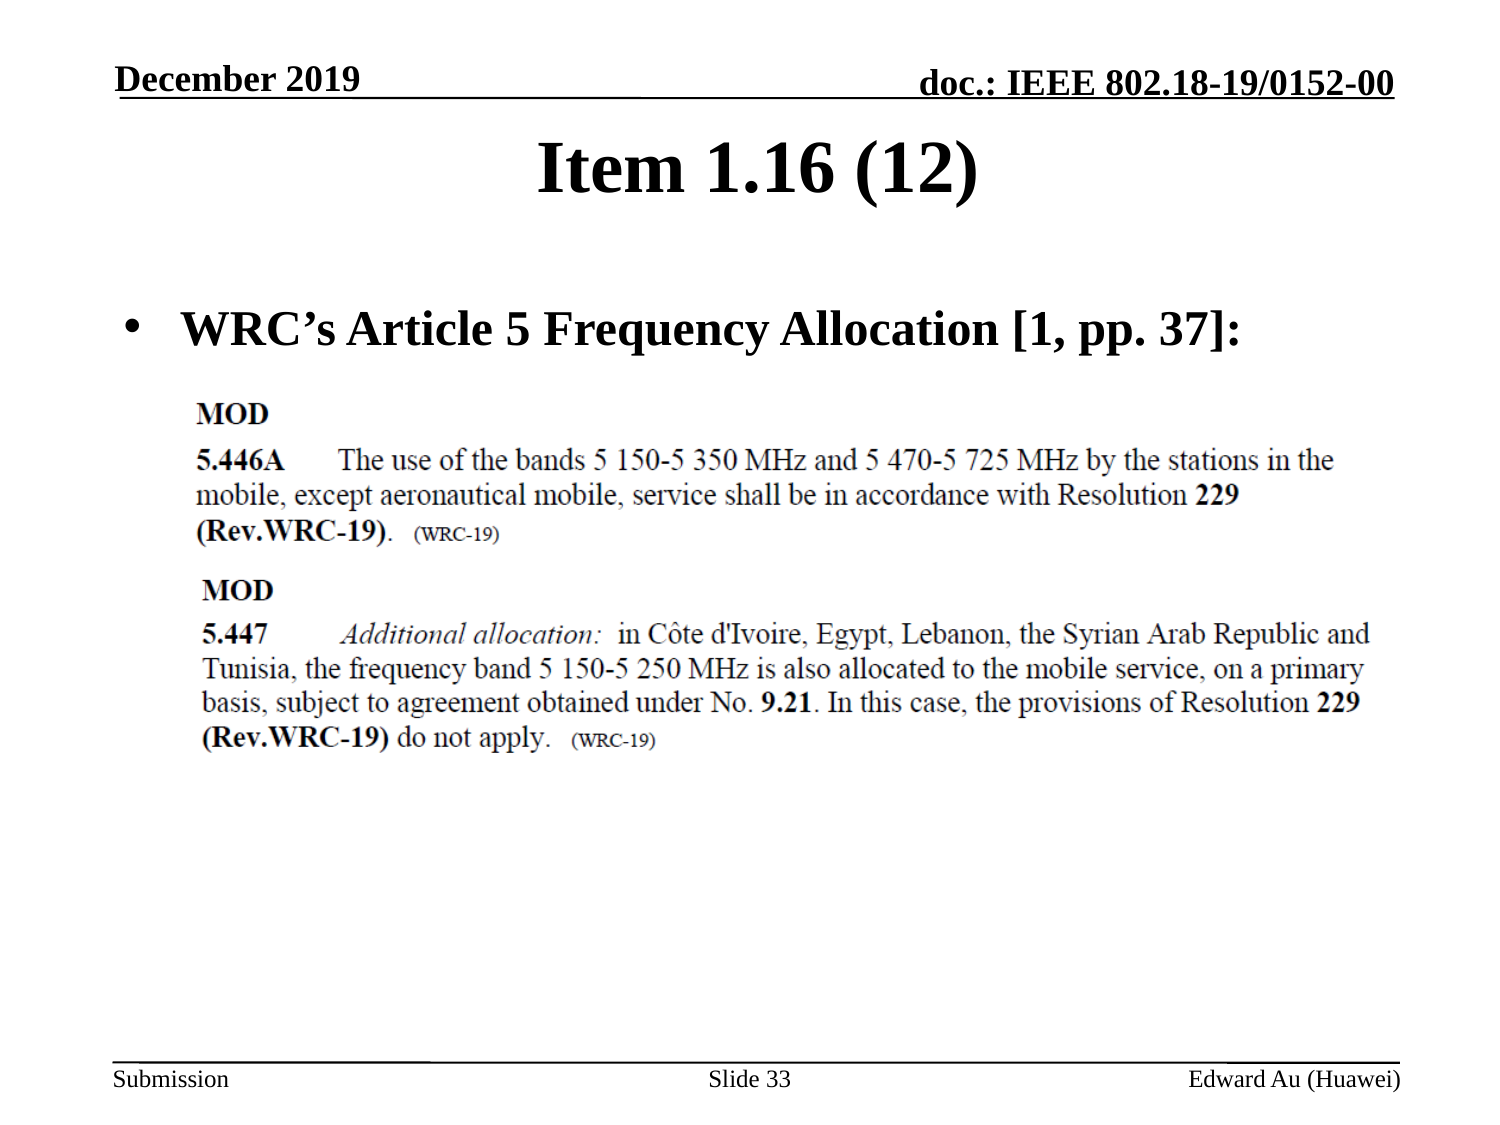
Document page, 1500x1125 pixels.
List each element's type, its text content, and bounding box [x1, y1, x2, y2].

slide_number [114, 54, 493, 100]
footer Edward Au (Huawei) [902, 1061, 1402, 1093]
slide_number Slide 33 [699, 1061, 800, 1123]
title Item 1.16 (12) [120, 99, 1396, 226]
list WRC’s Article 5 Frequency Allocation [1, pp. 37]: [108, 287, 1413, 376]
picture [174, 387, 1392, 782]
